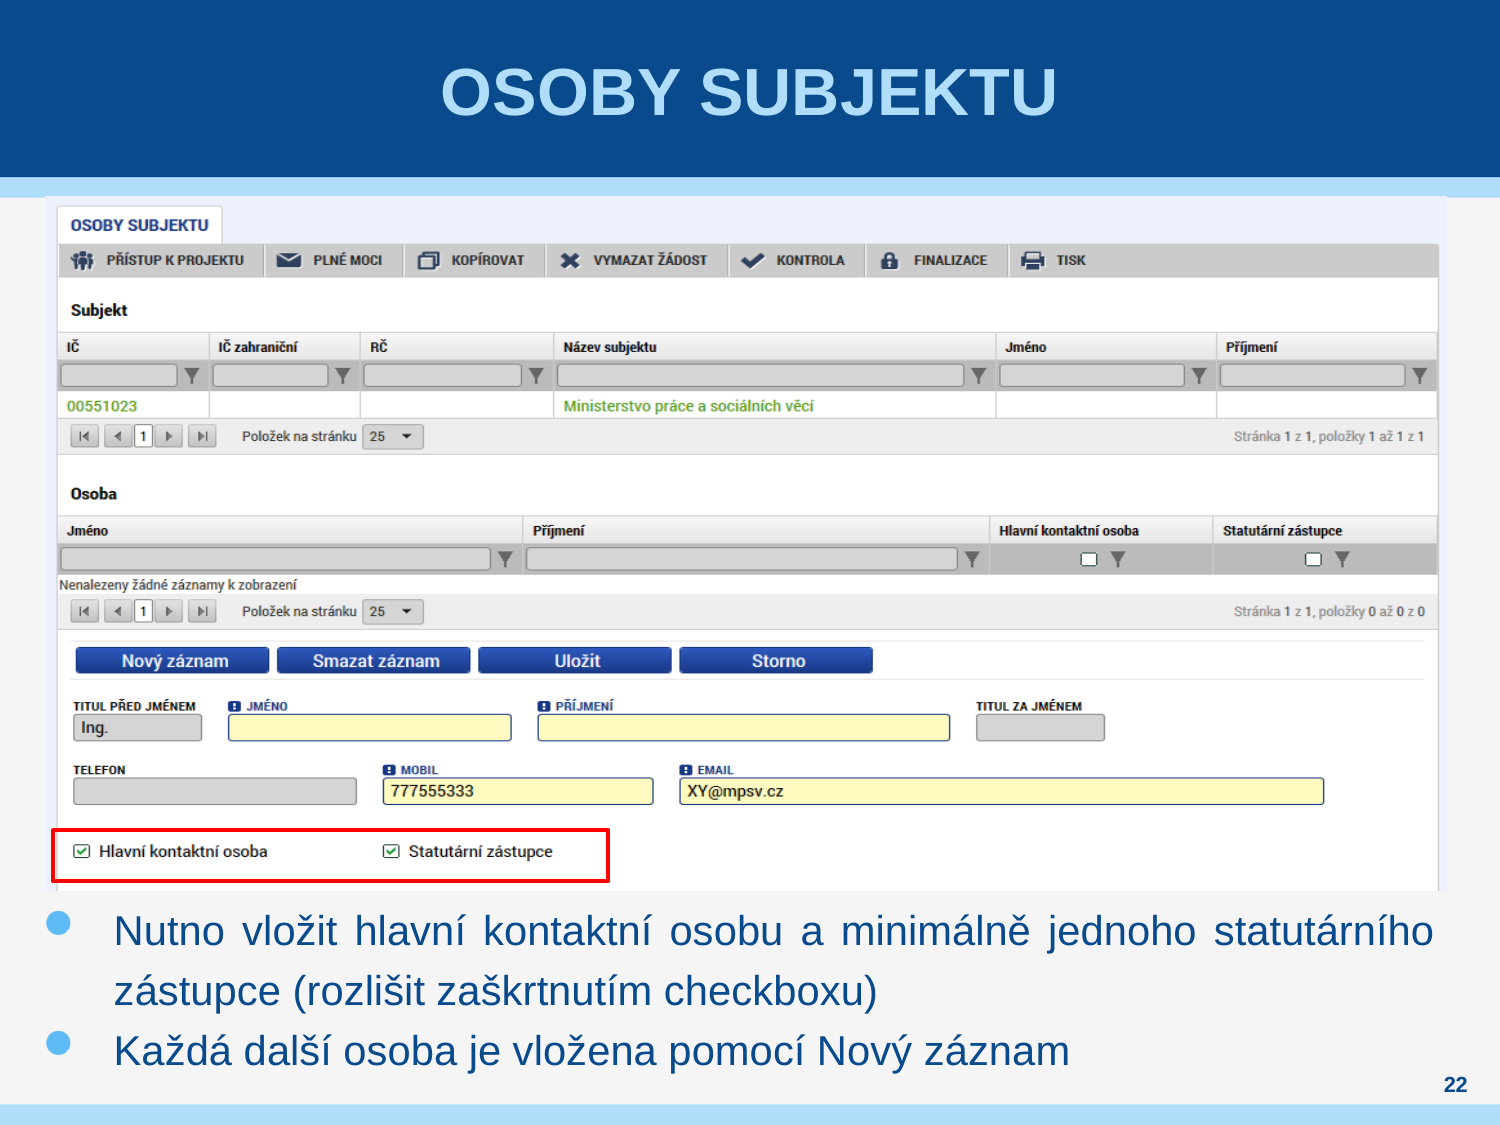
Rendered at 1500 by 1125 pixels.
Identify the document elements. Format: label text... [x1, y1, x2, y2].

title osoby subjektu [59, 0, 1441, 178]
picture [45, 195, 1448, 891]
slide_number 22 [1417, 1068, 1495, 1099]
list Nutno vložit hlavní kontaktní osobu a minimálně jednoho statutárního zástupce (rozlišit zaškrtnutím checkboxu) Každá další osoba je vložena pomocí Nový záznam [42, 896, 1436, 1071]
